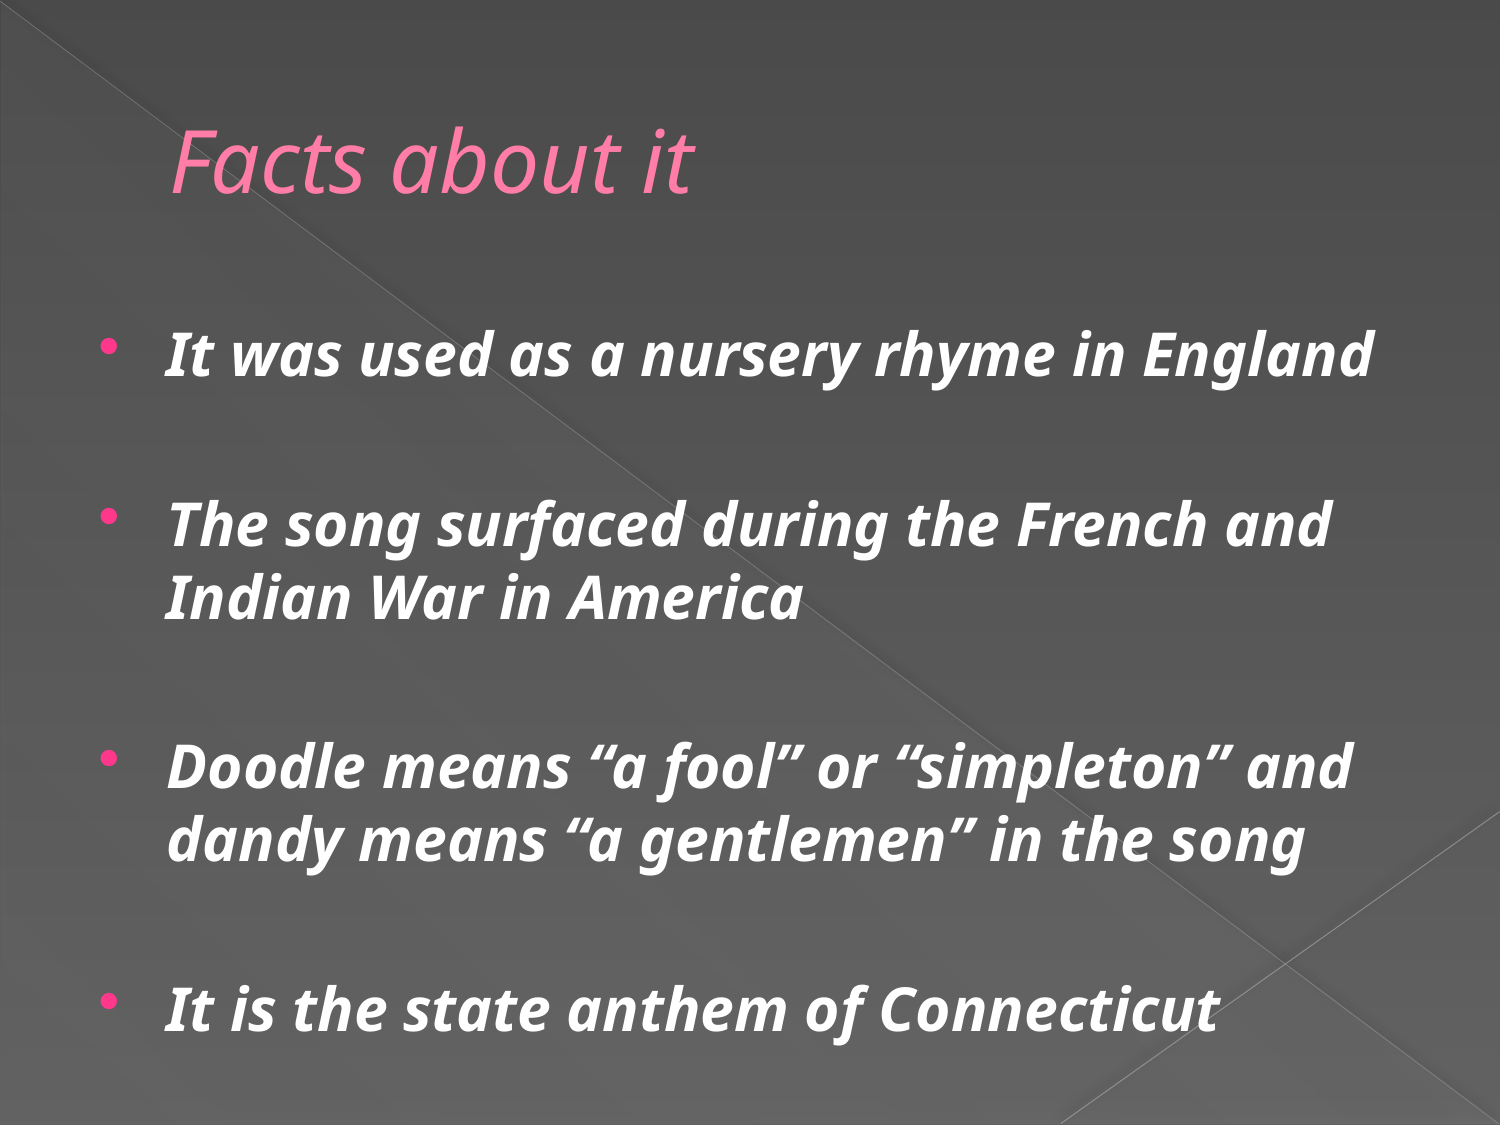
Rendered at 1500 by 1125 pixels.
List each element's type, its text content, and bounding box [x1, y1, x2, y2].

list It was used as a nursery rhyme in England The song surfaced during the French and Indian War in America Doodle means “a fool” or “simpleton” and dandy means “a gentlemen” in the song It is the state anthem of Connecticut [75, 308, 1425, 1059]
title Facts about it [75, 43, 1425, 274]
